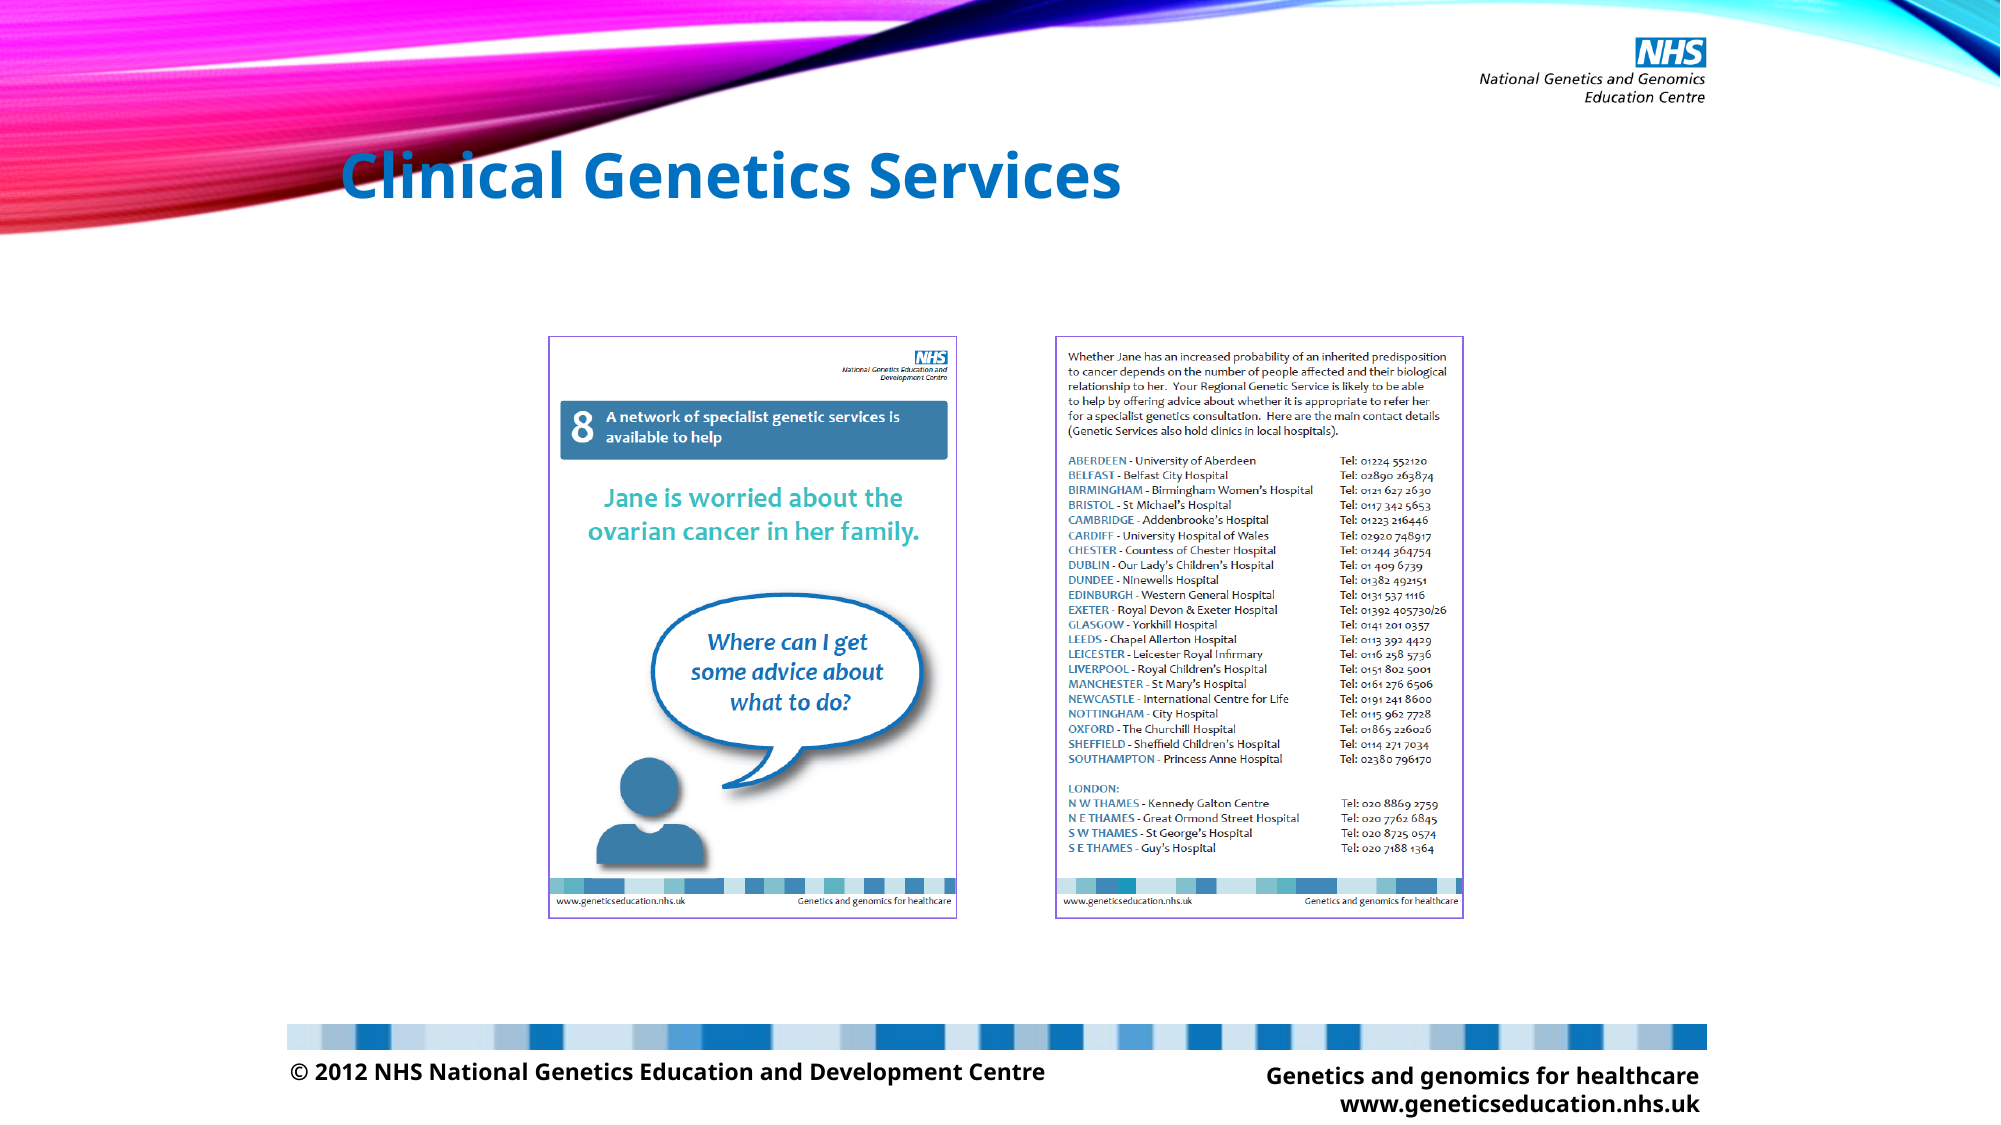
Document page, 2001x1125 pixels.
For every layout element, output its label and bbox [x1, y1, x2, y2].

picture [1056, 337, 1463, 919]
picture [549, 337, 956, 919]
picture [0, 0, 2000, 237]
text_box [274, 34, 1716, 1125]
picture [1910, 0, 2000, 45]
picture [1890, 0, 2000, 75]
